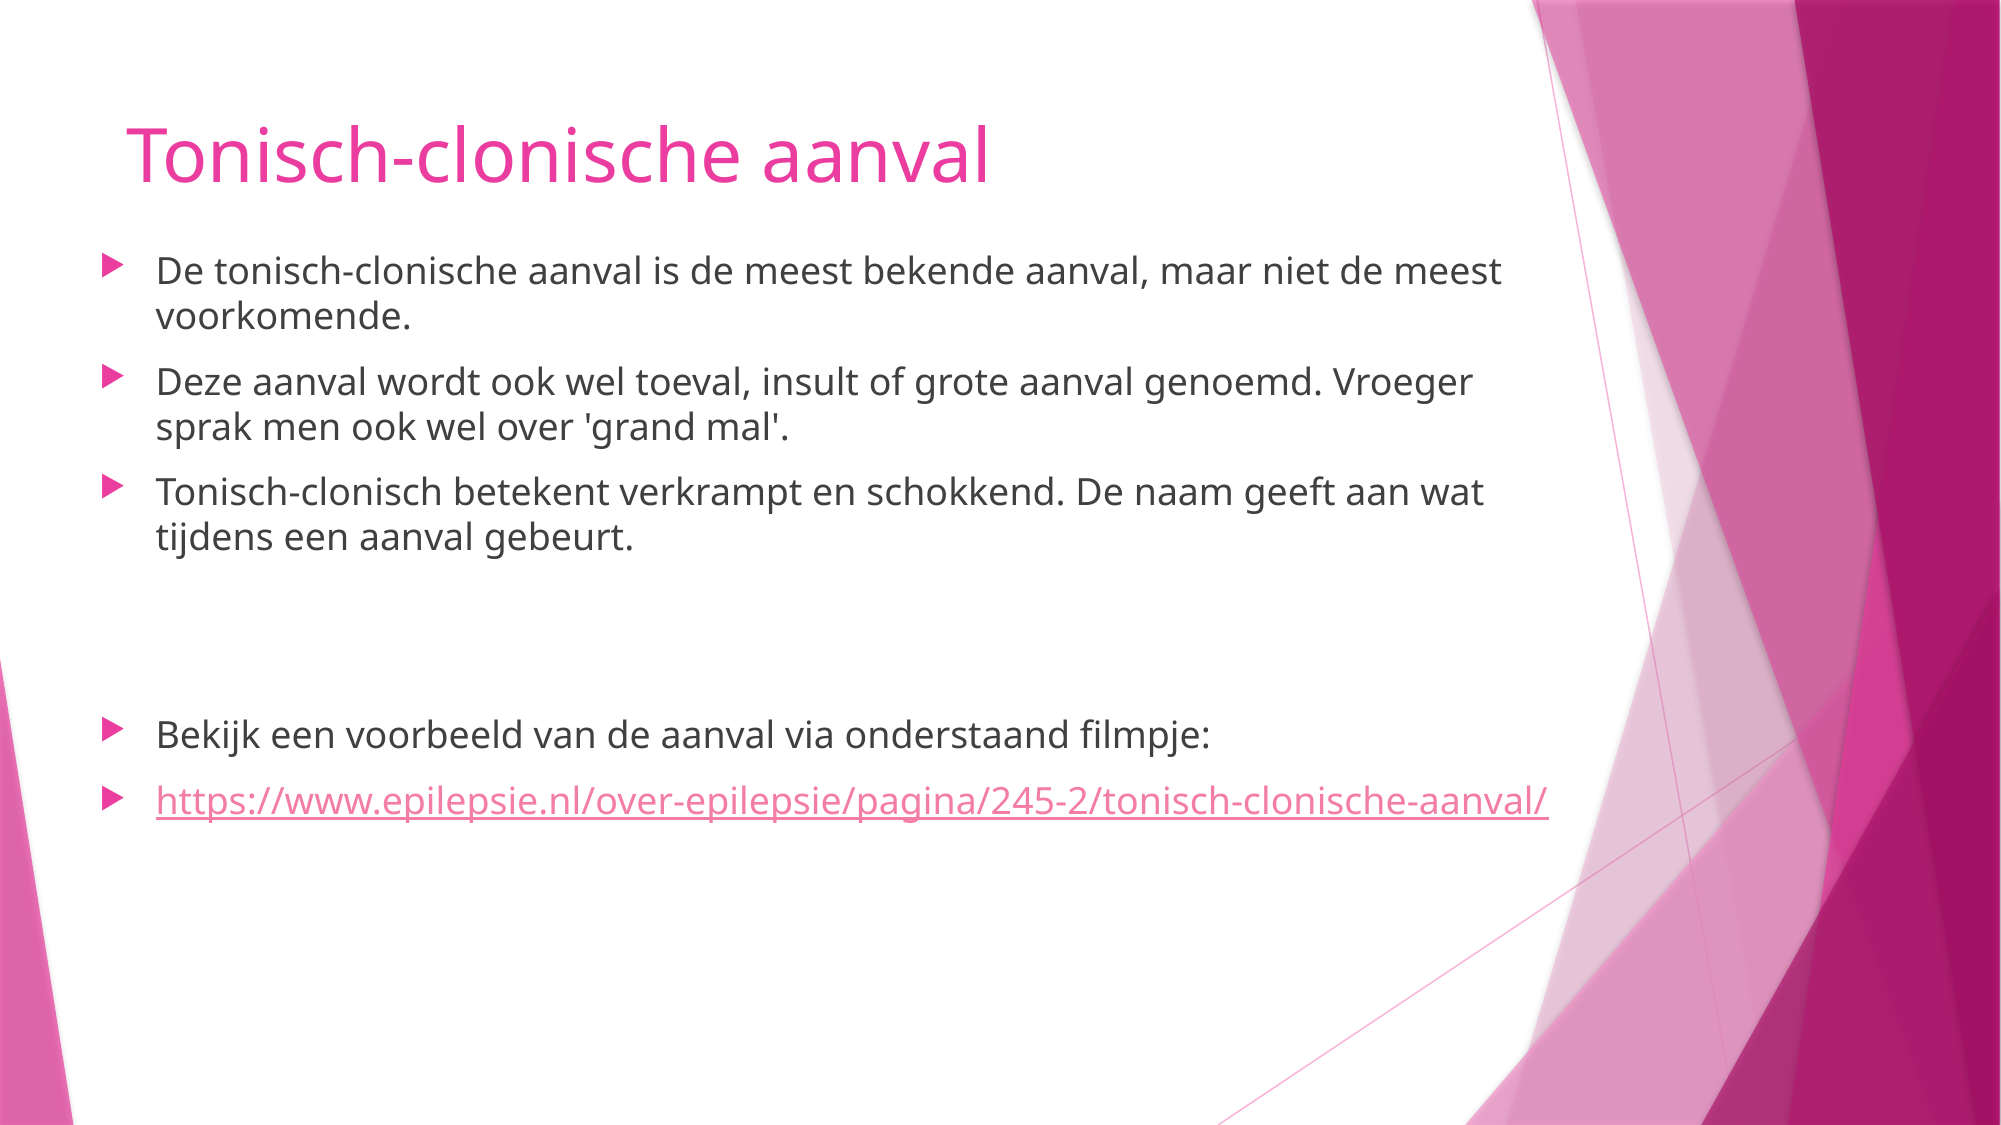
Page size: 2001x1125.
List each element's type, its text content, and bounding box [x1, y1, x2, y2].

title Tonisch-clonische aanval [111, 99, 1522, 239]
list De tonisch-clonische aanval is de meest bekende aanval, maar niet de meest voorkomende. Deze aanval wordt ook wel toeval, insult of grote aanval genoemd. Vroeger sprak men ook wel over 'grand mal'. Tonisch-clonisch betekent verkrampt en schokkend. De naam geeft aan wat tijdens een aanval gebeurt. Bekijk een voorbeeld van de aanval via onderstaand filmpje: https://www.epilepsie.nl/over-epilepsie/pagina/245-2/tonisch-clonische-aanval/ [84, 239, 1589, 1071]
